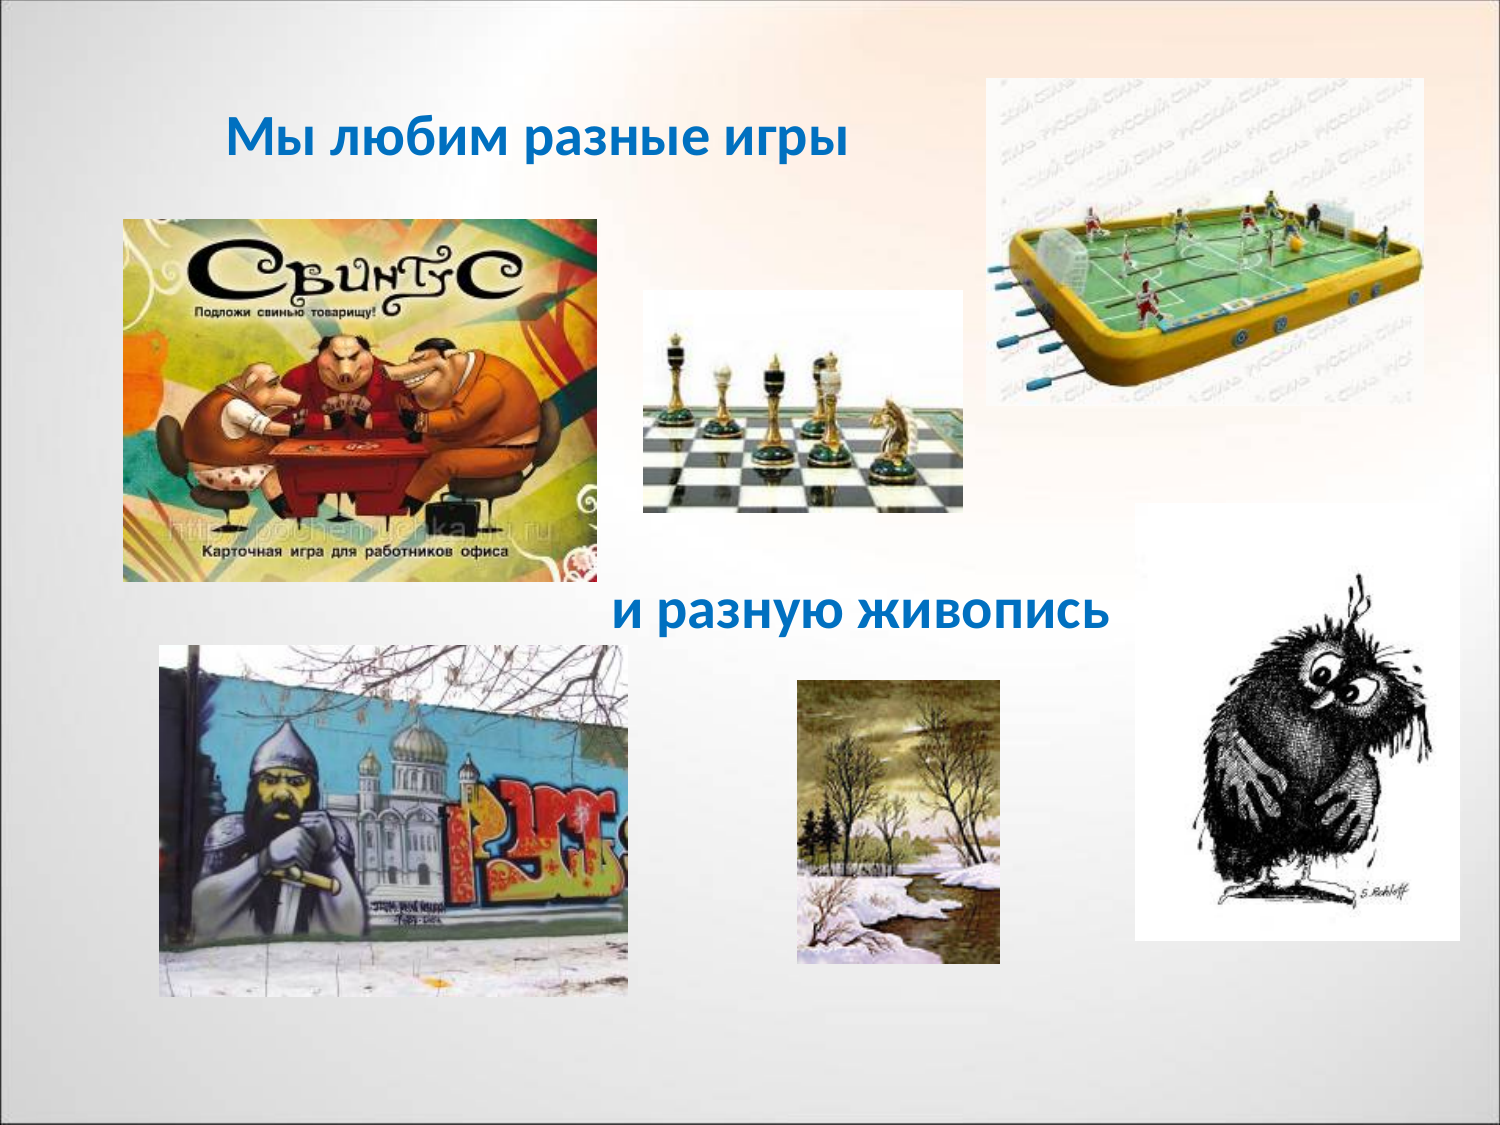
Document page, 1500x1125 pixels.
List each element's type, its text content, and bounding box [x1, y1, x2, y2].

text_box и разную живопись [596, 562, 1129, 648]
text_box Мы любим разные игры [210, 90, 865, 175]
picture [0, 0, 1500, 1125]
